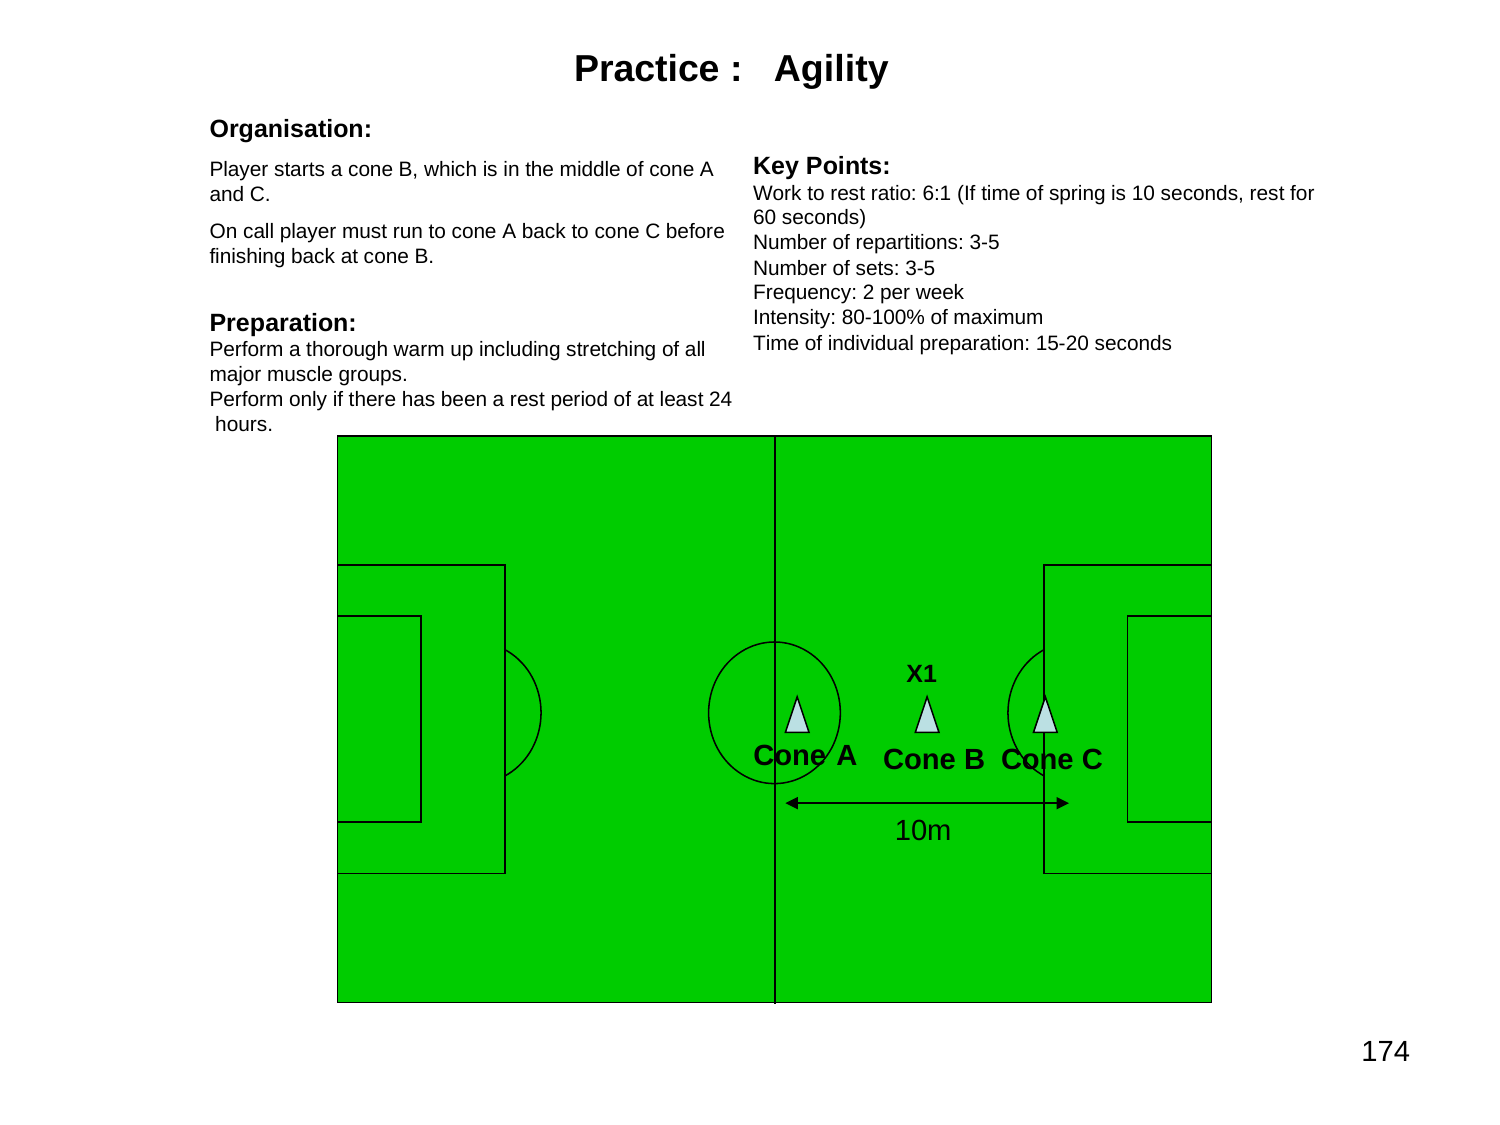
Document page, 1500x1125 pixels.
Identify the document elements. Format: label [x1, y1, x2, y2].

text_box [1074, 1024, 1425, 1103]
text_box [194, 36, 1353, 1005]
